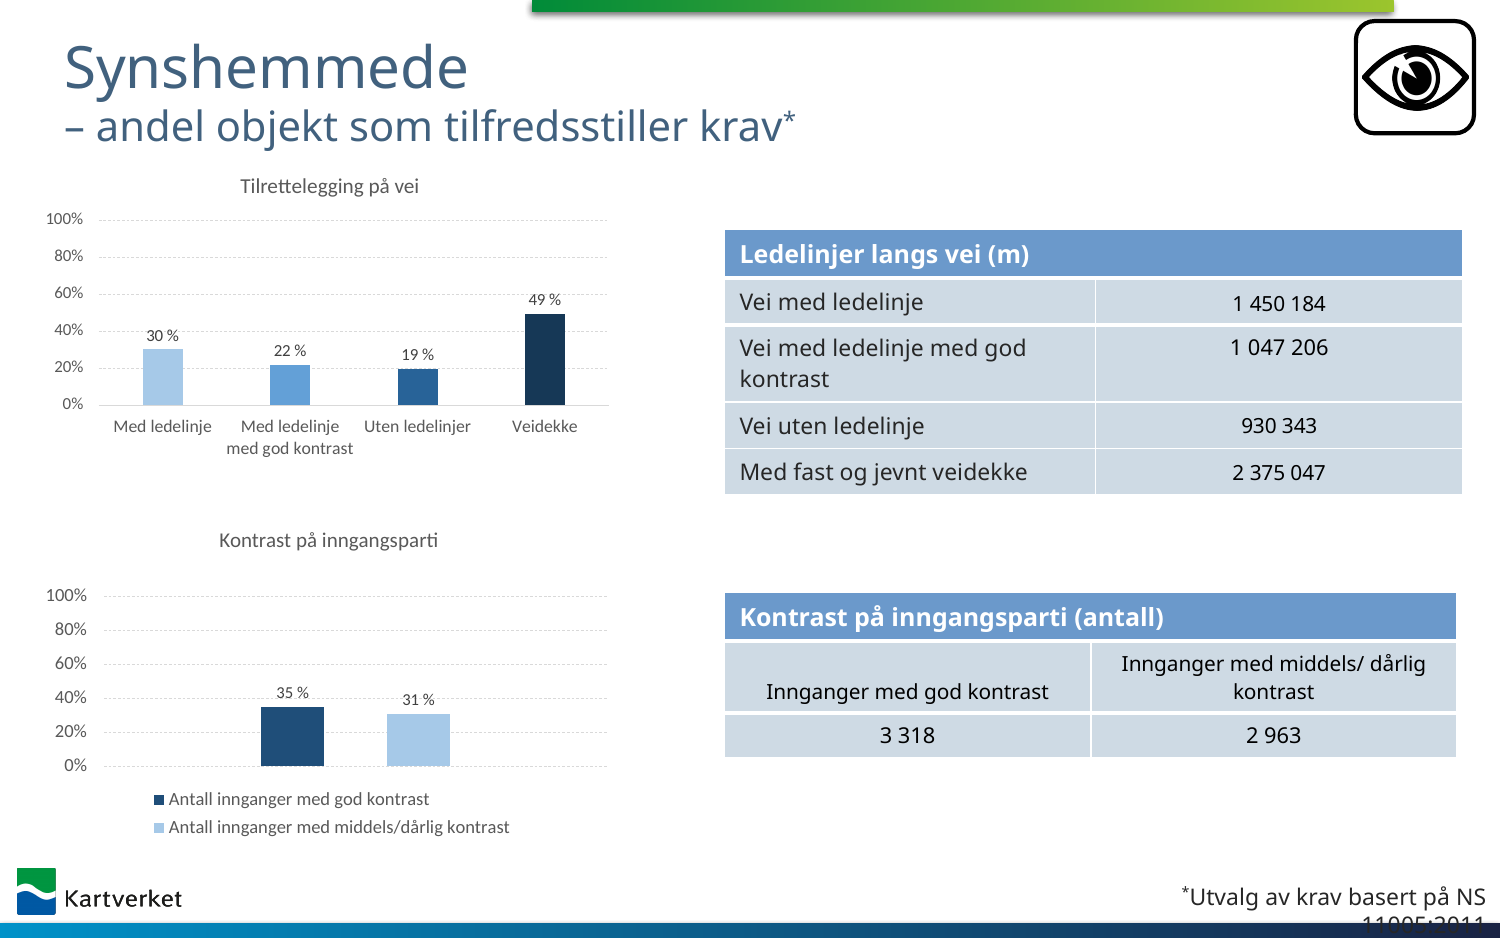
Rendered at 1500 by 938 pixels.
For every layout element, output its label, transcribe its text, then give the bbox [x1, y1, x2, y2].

table_cell 1 047 206 [1096, 327, 1462, 401]
picture [41, 166, 619, 492]
text_box Synshemmede – andel objekt som tilfredsstiller krav* [49, 24, 1431, 158]
table_cell 1 450 184 [1096, 280, 1462, 323]
table_cell 930 343 [1096, 403, 1462, 448]
table_cell Innganger med god kontrast [725, 643, 1090, 711]
table_cell 2 375 047 [1096, 449, 1462, 494]
table_cell 2 963 [1092, 715, 1456, 757]
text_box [1355, 20, 1475, 134]
table_cell 3 318 [725, 715, 1090, 757]
table_header Ledelinjer langs vei (m) [725, 230, 1462, 276]
table_cell Vei med ledelinje med god kontrast [725, 327, 1095, 401]
table_header Kontrast på inngangsparti (antall) [725, 593, 1456, 639]
table_cell Innganger med middels/ dårlig kontrast [1092, 643, 1456, 711]
table_cell Vei uten ledelinje [725, 403, 1095, 448]
table_cell Med fast og jevnt veidekke [725, 449, 1095, 494]
table_cell Vei med ledelinje [725, 280, 1095, 323]
picture [41, 520, 617, 846]
text_box *Utvalg av krav basert på NS 11005:2011 [1068, 873, 1500, 938]
